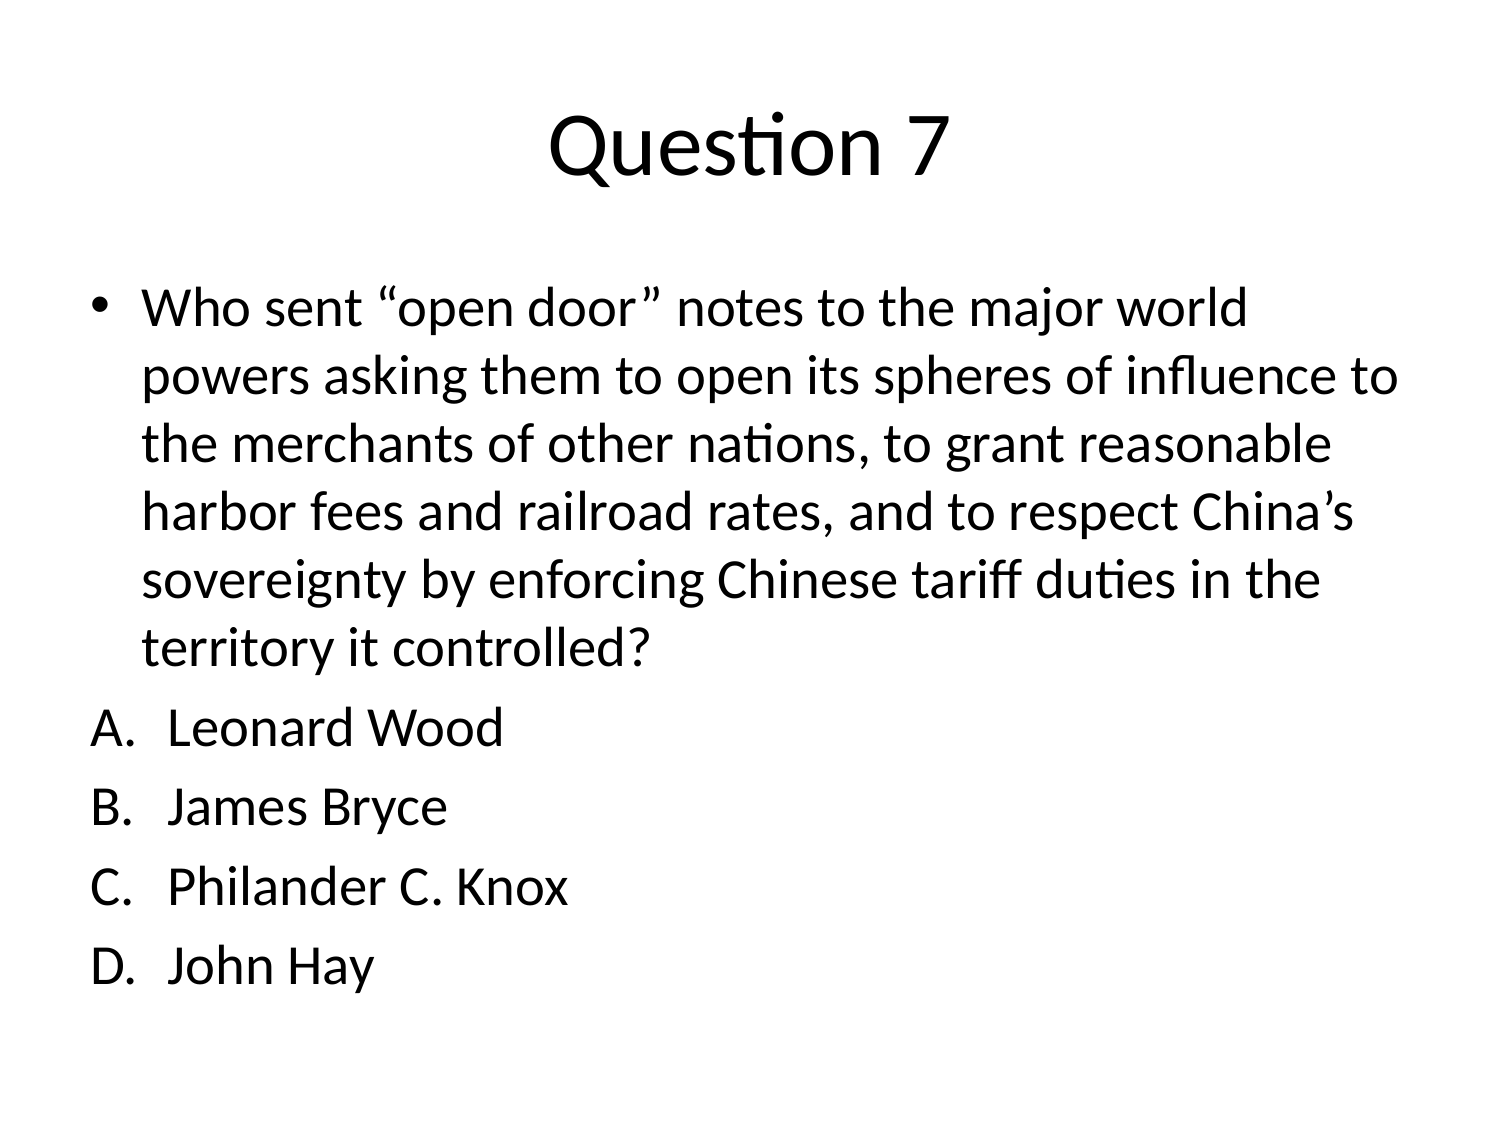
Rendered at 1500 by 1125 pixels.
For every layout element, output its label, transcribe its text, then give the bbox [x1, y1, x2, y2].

list Who sent “open door” notes to the major world powers asking them to open its spheres of influence to the merchants of other nations, to grant reasonable harbor fees and railroad rates, and to respect China’s sovereignty by enforcing Chinese tariff duties in the territory it controlled? Leonard Wood James Bryce Philander C. Knox John Hay [75, 262, 1425, 1005]
title Question 7 [75, 45, 1425, 233]
